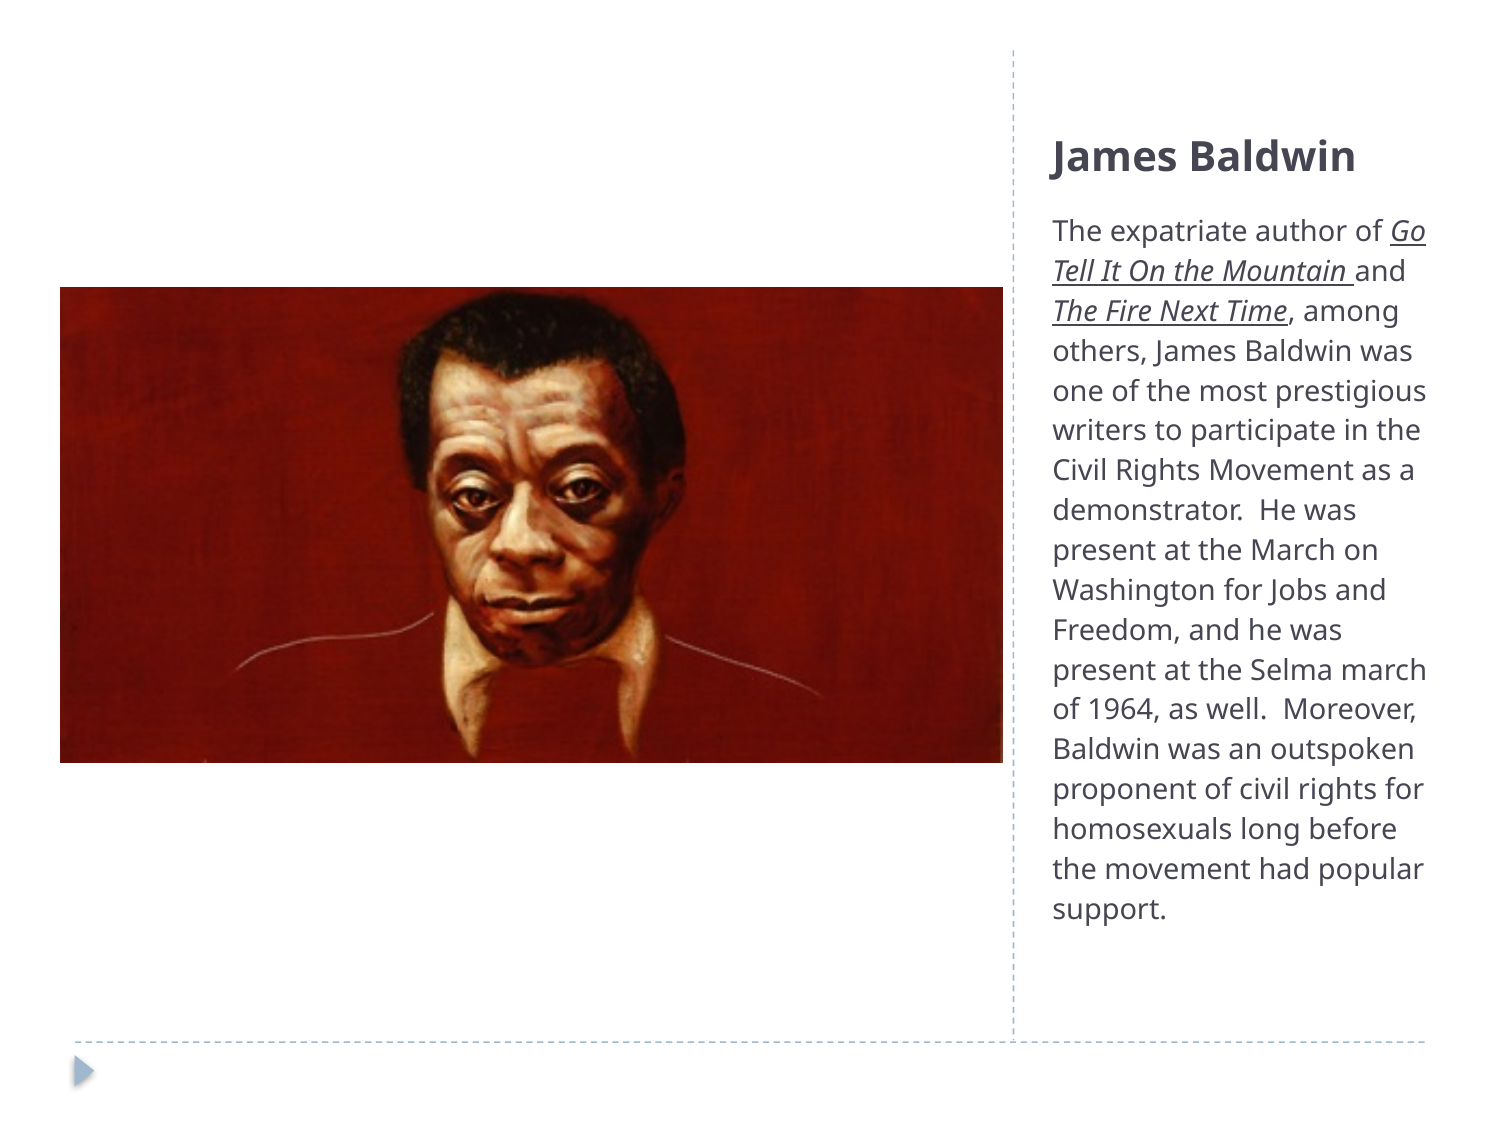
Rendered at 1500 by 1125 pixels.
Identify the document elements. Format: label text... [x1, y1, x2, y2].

list The expatriate author of Go Tell It On the Mountain and The Fire Next Time, among others, James Baldwin was one of the most prestigious writers to participate in the Civil Rights Movement as a demonstrator. He was present at the March on Washington for Jobs and Freedom, and he was present at the Selma march of 1964, as well. Moreover, Baldwin was an outspoken proponent of civil rights for homosexuals long before the movement had popular support. [1037, 200, 1450, 995]
title James Baldwin [1037, 50, 1450, 188]
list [59, 287, 1003, 763]
